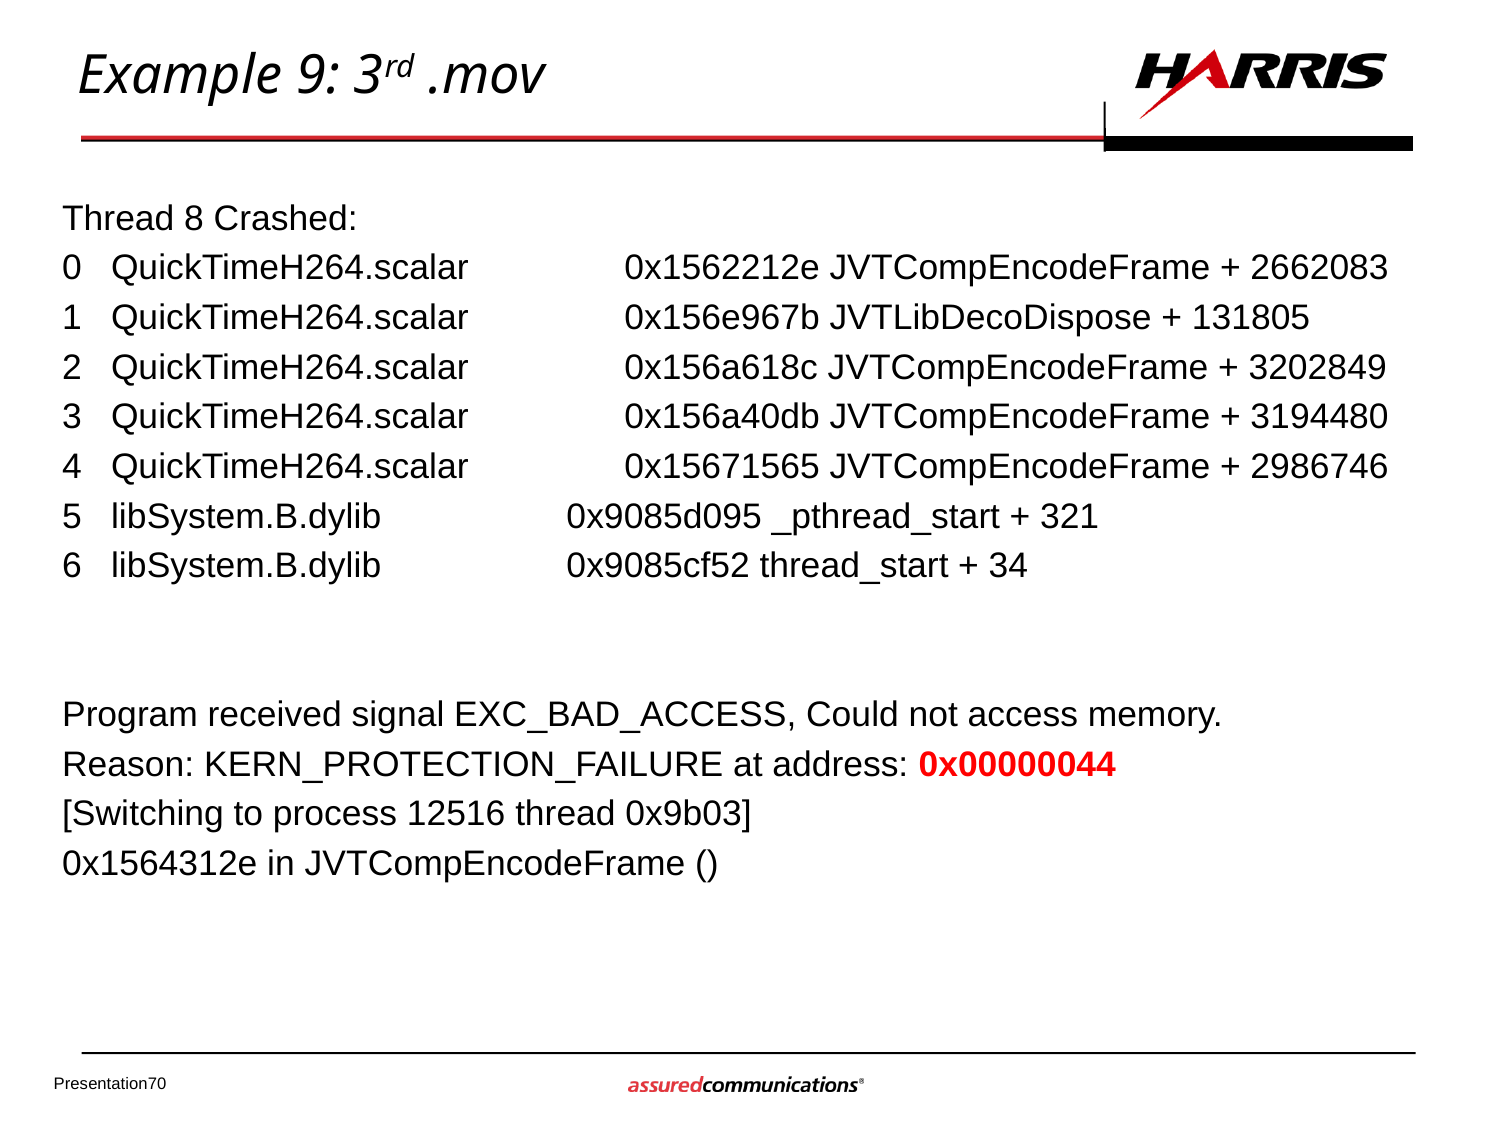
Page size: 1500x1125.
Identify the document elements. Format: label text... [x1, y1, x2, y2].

title Example 9: 3rd .mov [62, 27, 951, 117]
picture [1135, 49, 1387, 119]
picture [628, 1076, 864, 1092]
list Thread 8 Crashed: 0 QuickTimeH264.scalar 0x1562212e JVTCompEncodeFrame + 2662083 1 QuickTimeH264.scalar 0x156e967b JVTLibDecoDispose + 131805 2 QuickTimeH264.scalar 0x156a618c JVTCompEncodeFrame + 3202849 3 QuickTimeH264.scalar 0x156a40db JVTCompEncodeFrame + 3194480 4 QuickTimeH264.scalar 0x15671565 JVTCompEncodeFrame + 2986746 5 libSystem.B.dylib 0x9085d095 _pthread_start + 321 6 libSystem.B.dylib 0x9085cf52 thread_start + 34 Program received signal EXC_BAD_ACCESS, Could not access memory. Reason: KERN_PROTECTION_FAILURE at address: 0x00000044 [Switching to process 12516 thread 0x9b03] 0x1564312e in JVTCompEncodeFrame () [46, 187, 1438, 1038]
